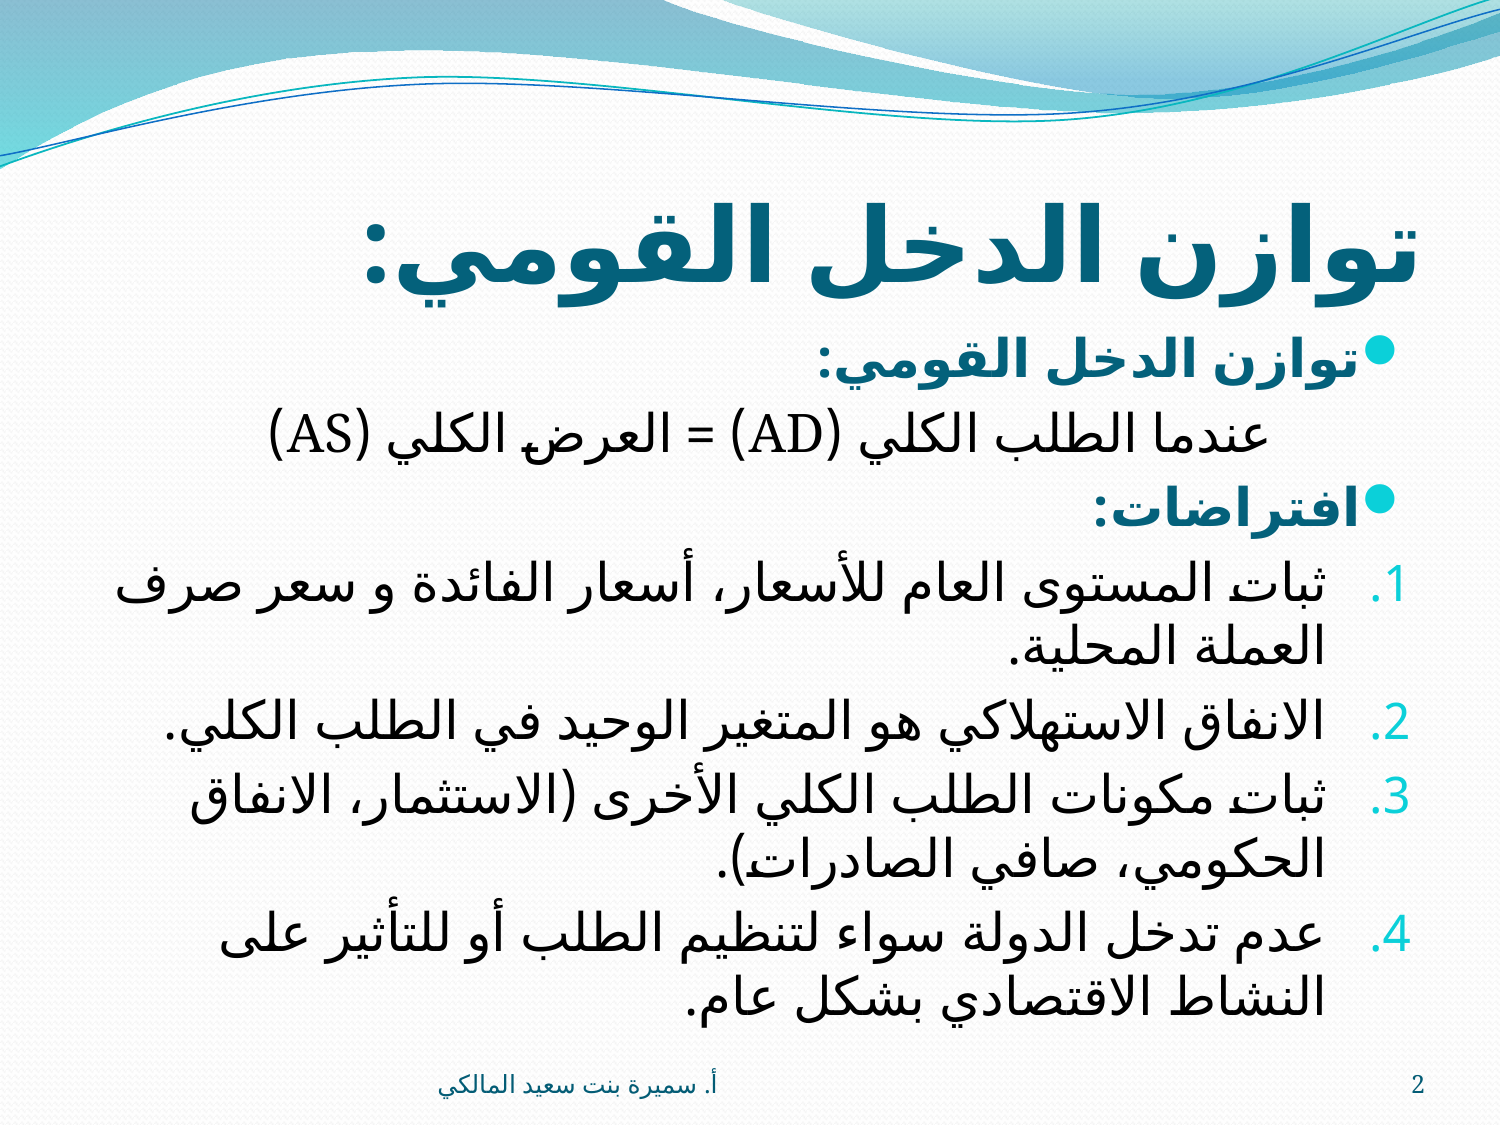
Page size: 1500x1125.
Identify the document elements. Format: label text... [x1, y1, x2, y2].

title توازن الدخل القومي: [75, 115, 1425, 303]
slide_number 2 [1299, 1042, 1425, 1103]
footer أ. سميرة بنت سعيد المالكي [437, 1042, 988, 1103]
list توازن الدخل القومي: عندما الطلب الكلي (AD) = العرض الكلي (AS) افتراضات: ثبات المستوى العام للأسعار، أسعار الفائدة و سعر صرف العملة المحلية. الانفاق الاستهلاكي هو المتغير الوحيد في الطلب الكلي. ثبات مكونات الطلب الكلي الأخرى (الاستثمار، الانفاق الحكومي، صافي الصادرات). عدم تدخل الدولة سواء لتنظيم الطلب أو للتأثير على النشاط الاقتصادي بشكل عام. [75, 317, 1425, 1038]
